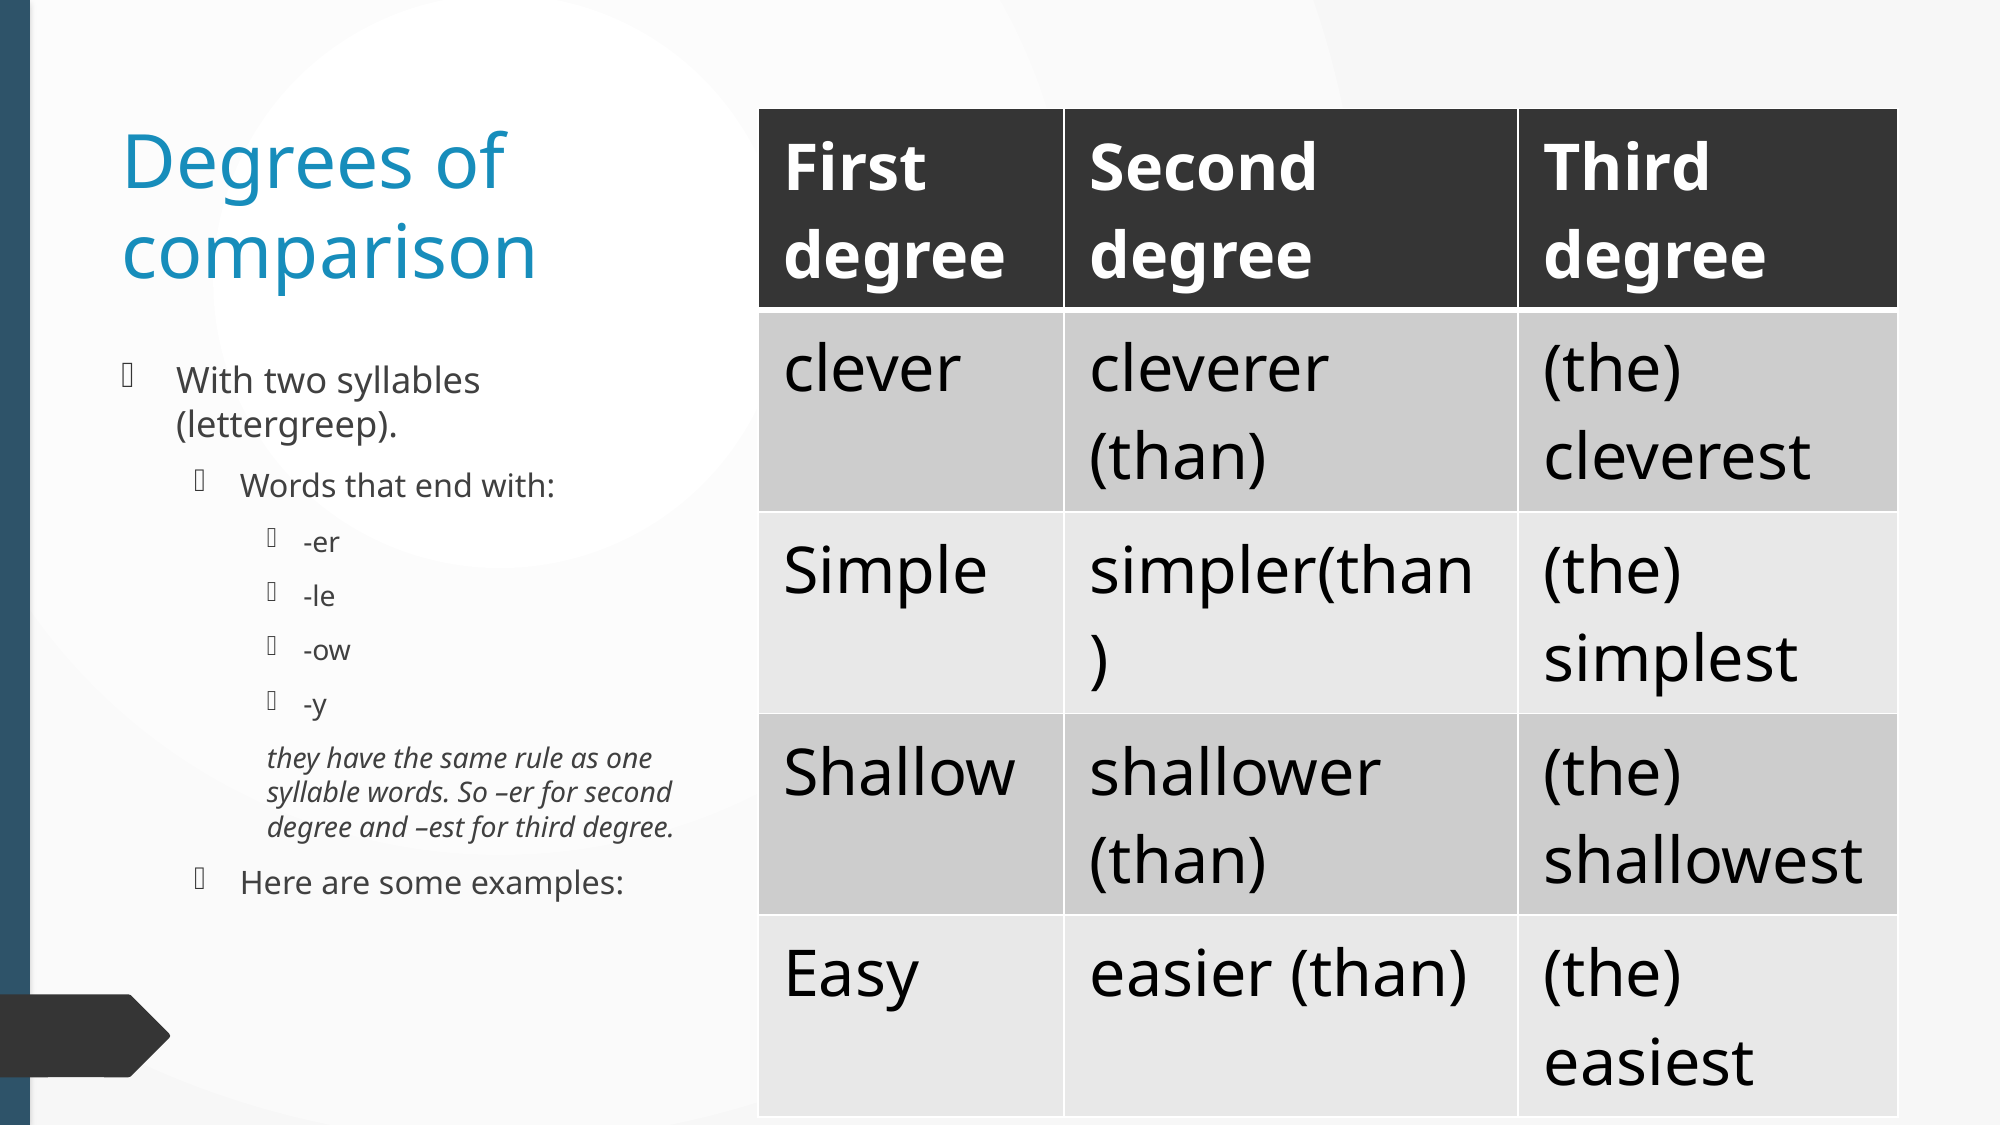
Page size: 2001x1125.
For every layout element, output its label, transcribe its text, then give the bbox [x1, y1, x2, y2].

table_header Second degree [1065, 109, 1517, 307]
table_cell (the) easiest [1519, 916, 1897, 1116]
table_cell (the) shallowest [1519, 714, 1897, 914]
title Degrees of comparison [106, 105, 706, 313]
list With two syllables (lettergreep). Words that end with: -er -le -ow -y they have the same rule as one syllable words. So –er for second degree and –est for third degree. Here are some examples: [106, 350, 706, 967]
table_header First degree [759, 109, 1063, 307]
table_cell Shallow [759, 714, 1063, 914]
table_cell shallower (than) [1065, 714, 1517, 914]
text_box [0, 992, 172, 1079]
table_cell Easy [759, 916, 1063, 1116]
table_header Third degree [1519, 109, 1897, 307]
table_cell cleverer (than) [1065, 313, 1517, 511]
table_cell (the) cleverest [1519, 313, 1897, 511]
table_cell Simple [759, 513, 1063, 713]
text_box [0, 1079, 31, 1125]
table_cell clever [759, 313, 1063, 511]
table_cell easier (than) [1065, 916, 1517, 1116]
table_cell (the) simplest [1519, 513, 1897, 713]
text_box [0, 0, 31, 992]
text_box [31, 0, 2000, 1125]
table_cell simpler(than) [1065, 513, 1517, 713]
